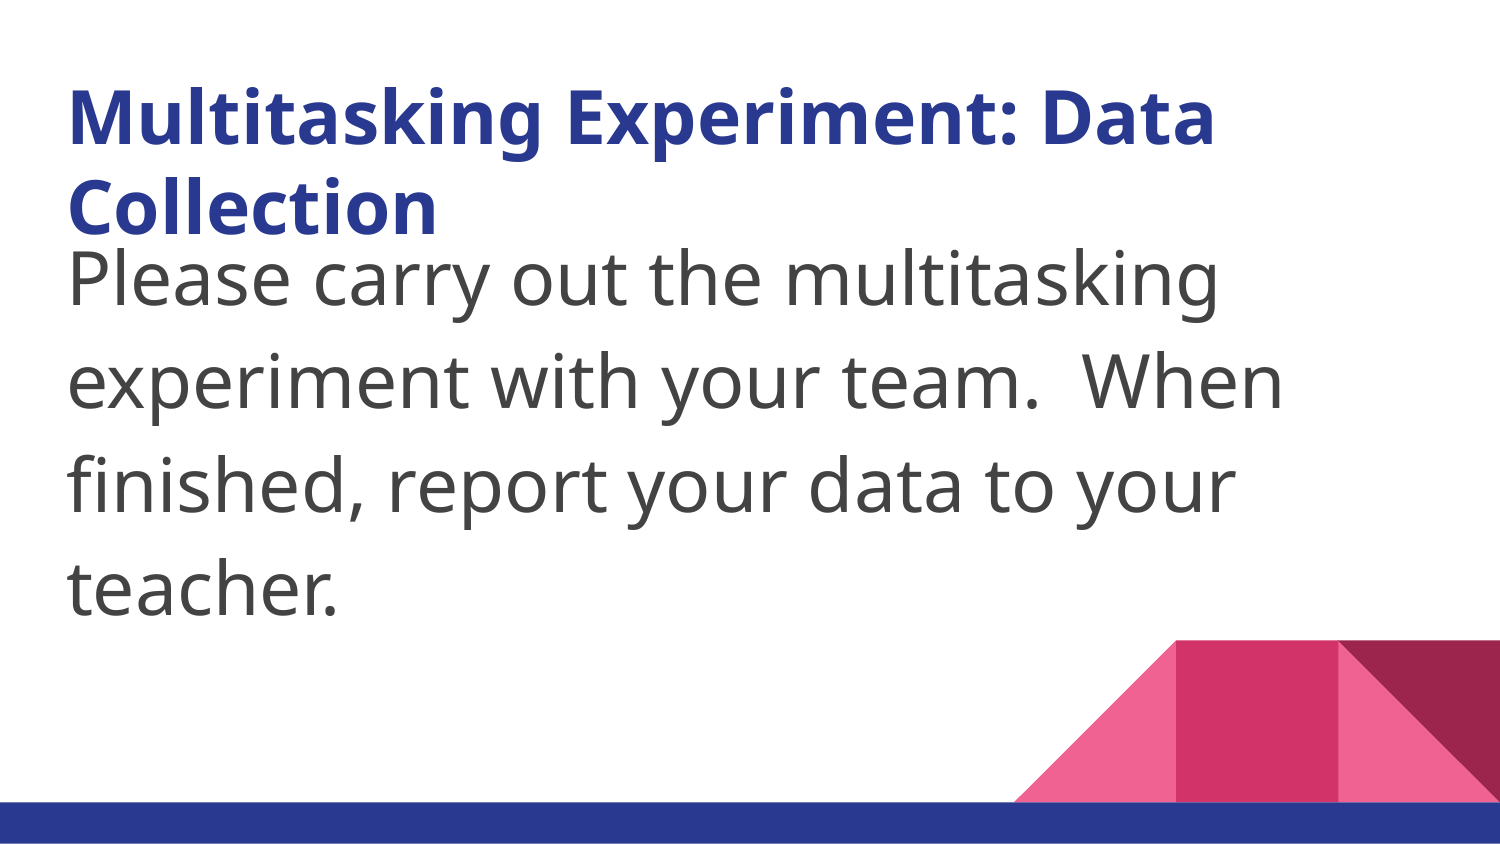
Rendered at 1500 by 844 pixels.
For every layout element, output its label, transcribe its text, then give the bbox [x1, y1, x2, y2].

title Multitasking Experiment: Data Collection [51, 54, 1472, 155]
list Please carry out the multitasking experiment with your team. When finished, report your data to your teacher. [51, 201, 1449, 750]
